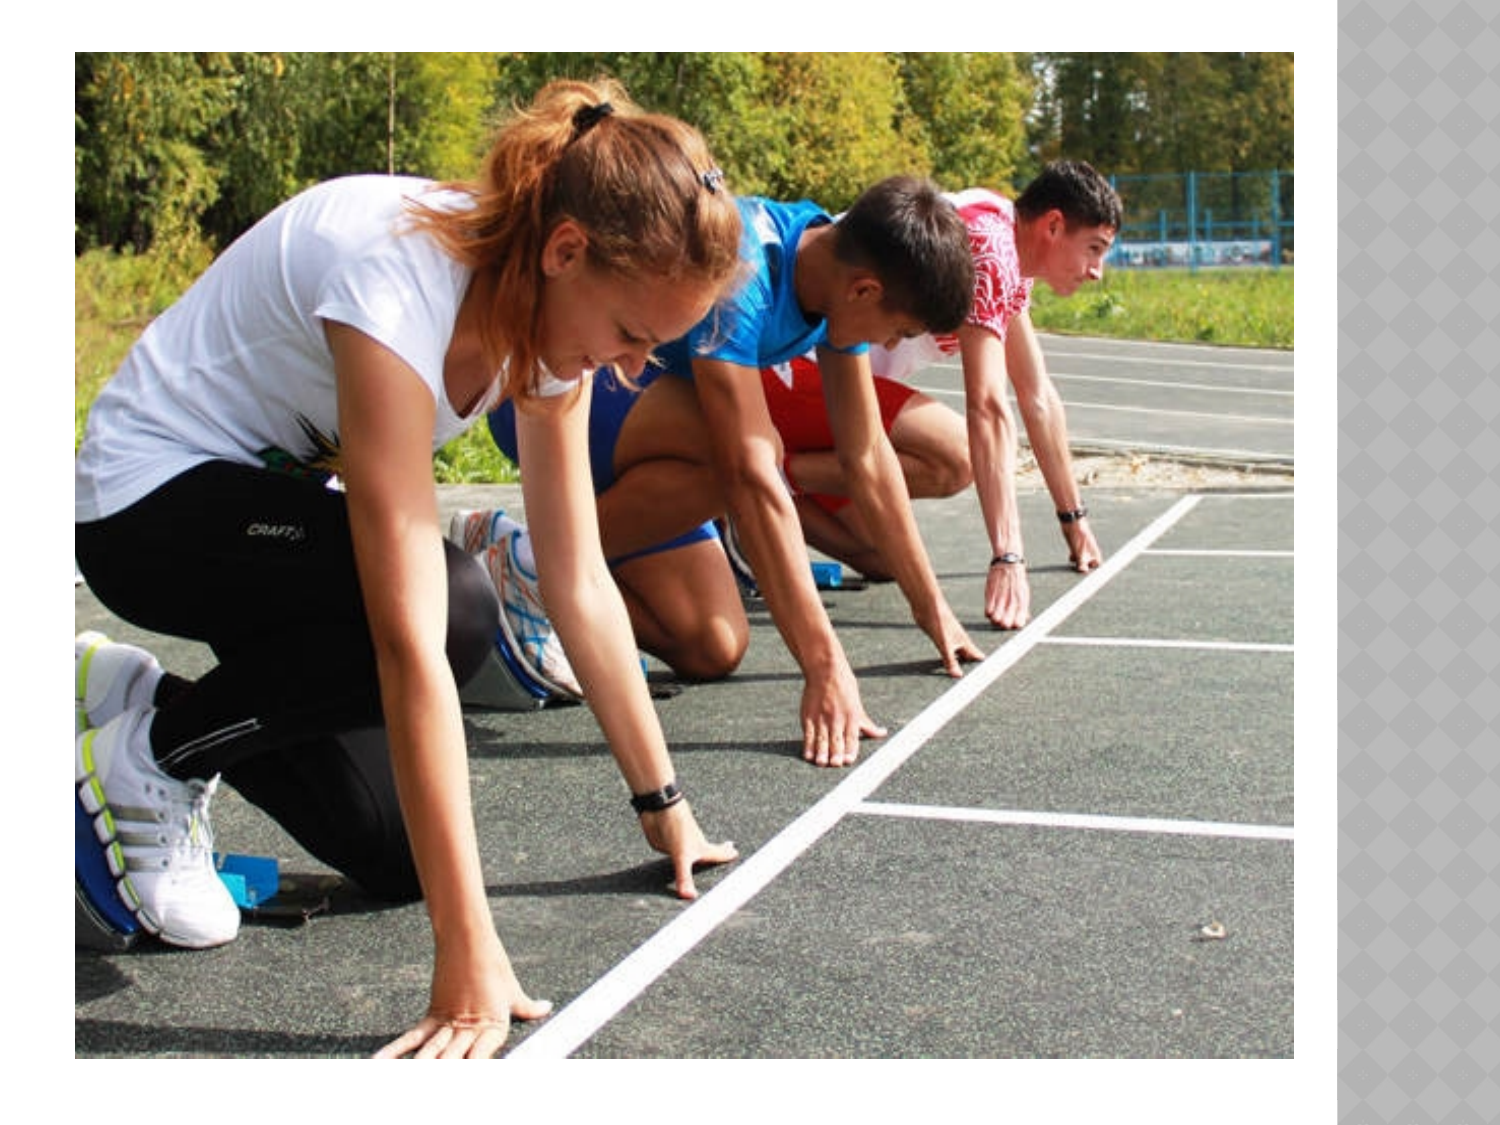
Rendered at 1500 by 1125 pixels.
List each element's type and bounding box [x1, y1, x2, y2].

list [74, 52, 1294, 1060]
